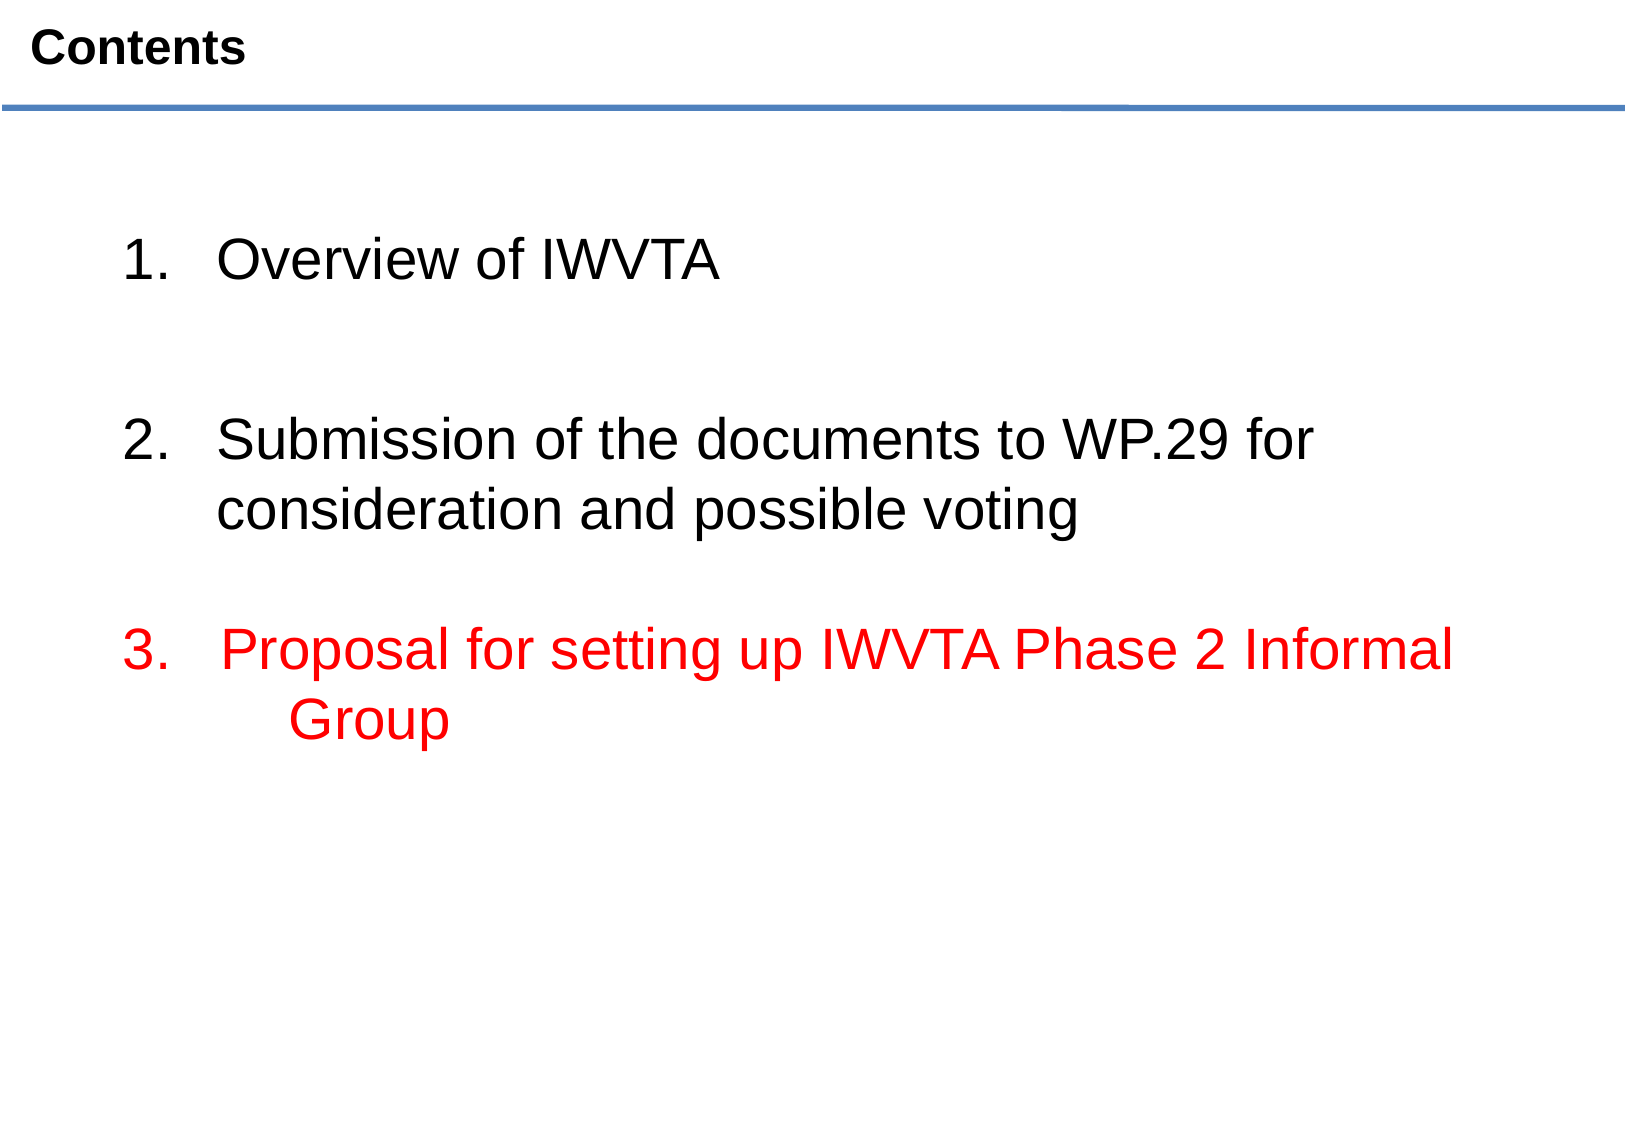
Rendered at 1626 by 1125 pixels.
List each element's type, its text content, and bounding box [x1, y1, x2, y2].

text_box Contents [15, 7, 405, 82]
text_box Overview of IWVTA Submission of the documents to WP.29 for consideration and possible voting 3. Proposal for setting up IWVTA Phase 2 Informal Group [32, 213, 1593, 809]
